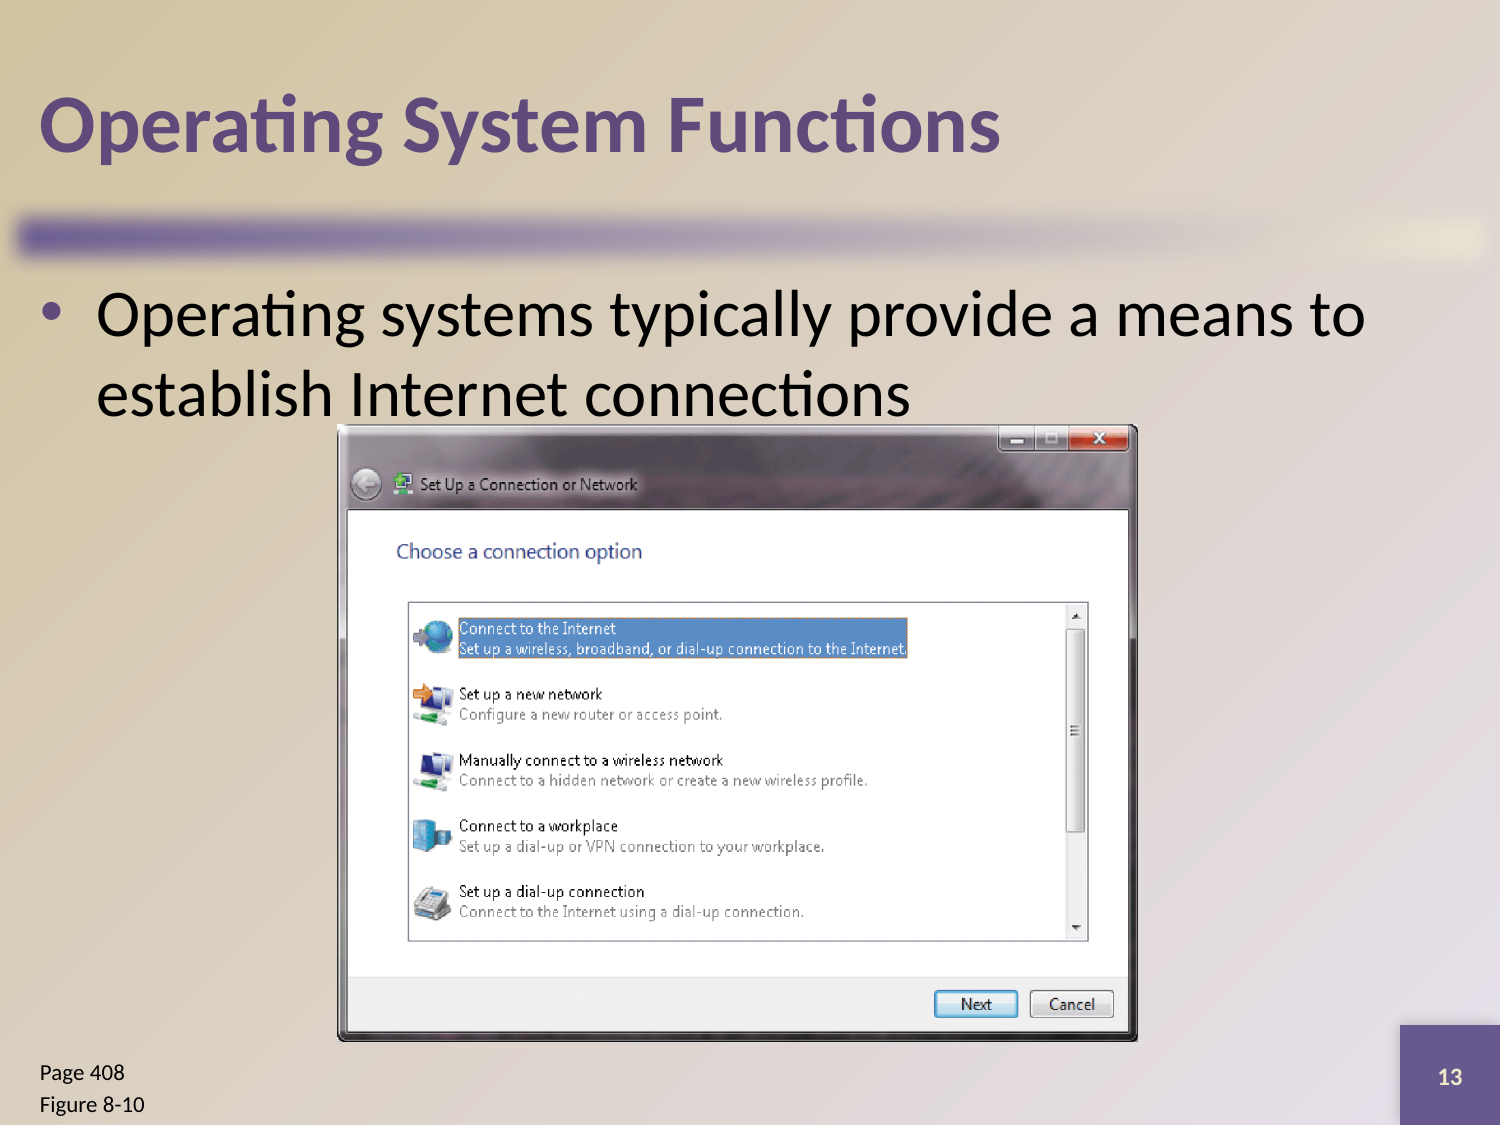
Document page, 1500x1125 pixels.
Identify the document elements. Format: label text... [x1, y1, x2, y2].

picture [337, 424, 1138, 1042]
list Page 408 Figure 8-10 [24, 1050, 300, 1125]
list Operating systems typically provide a means to establish Internet connections [24, 262, 1475, 1025]
slide_number 13 [1400, 1025, 1500, 1125]
title Operating System Functions [24, 24, 1475, 213]
